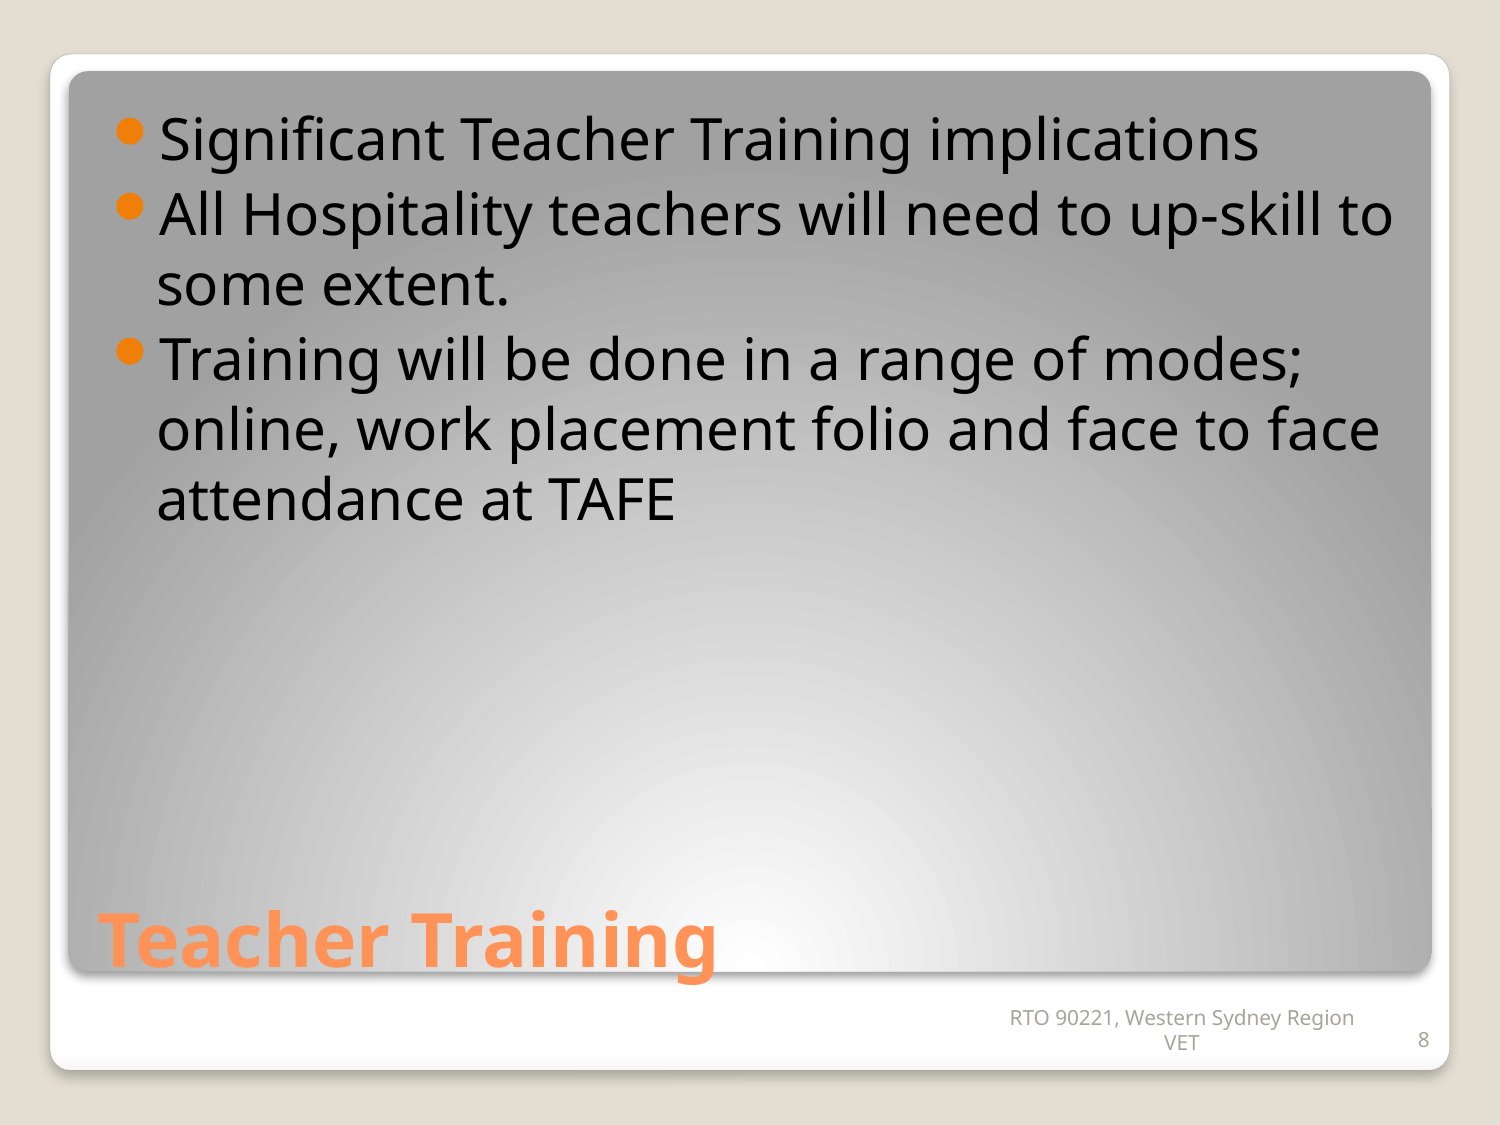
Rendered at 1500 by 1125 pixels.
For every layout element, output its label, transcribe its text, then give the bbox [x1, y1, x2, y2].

slide_number 8 [1369, 1002, 1445, 1063]
list Significant Teacher Training implications All Hospitality teachers will need to up-skill to some extent. Training will be done in a range of modes; online, work placement folio and face to face attendance at TAFE [82, 86, 1425, 774]
title Teacher Training [82, 817, 1425, 990]
footer RTO 90221, Western Sydney Region VET [994, 1002, 1369, 1063]
